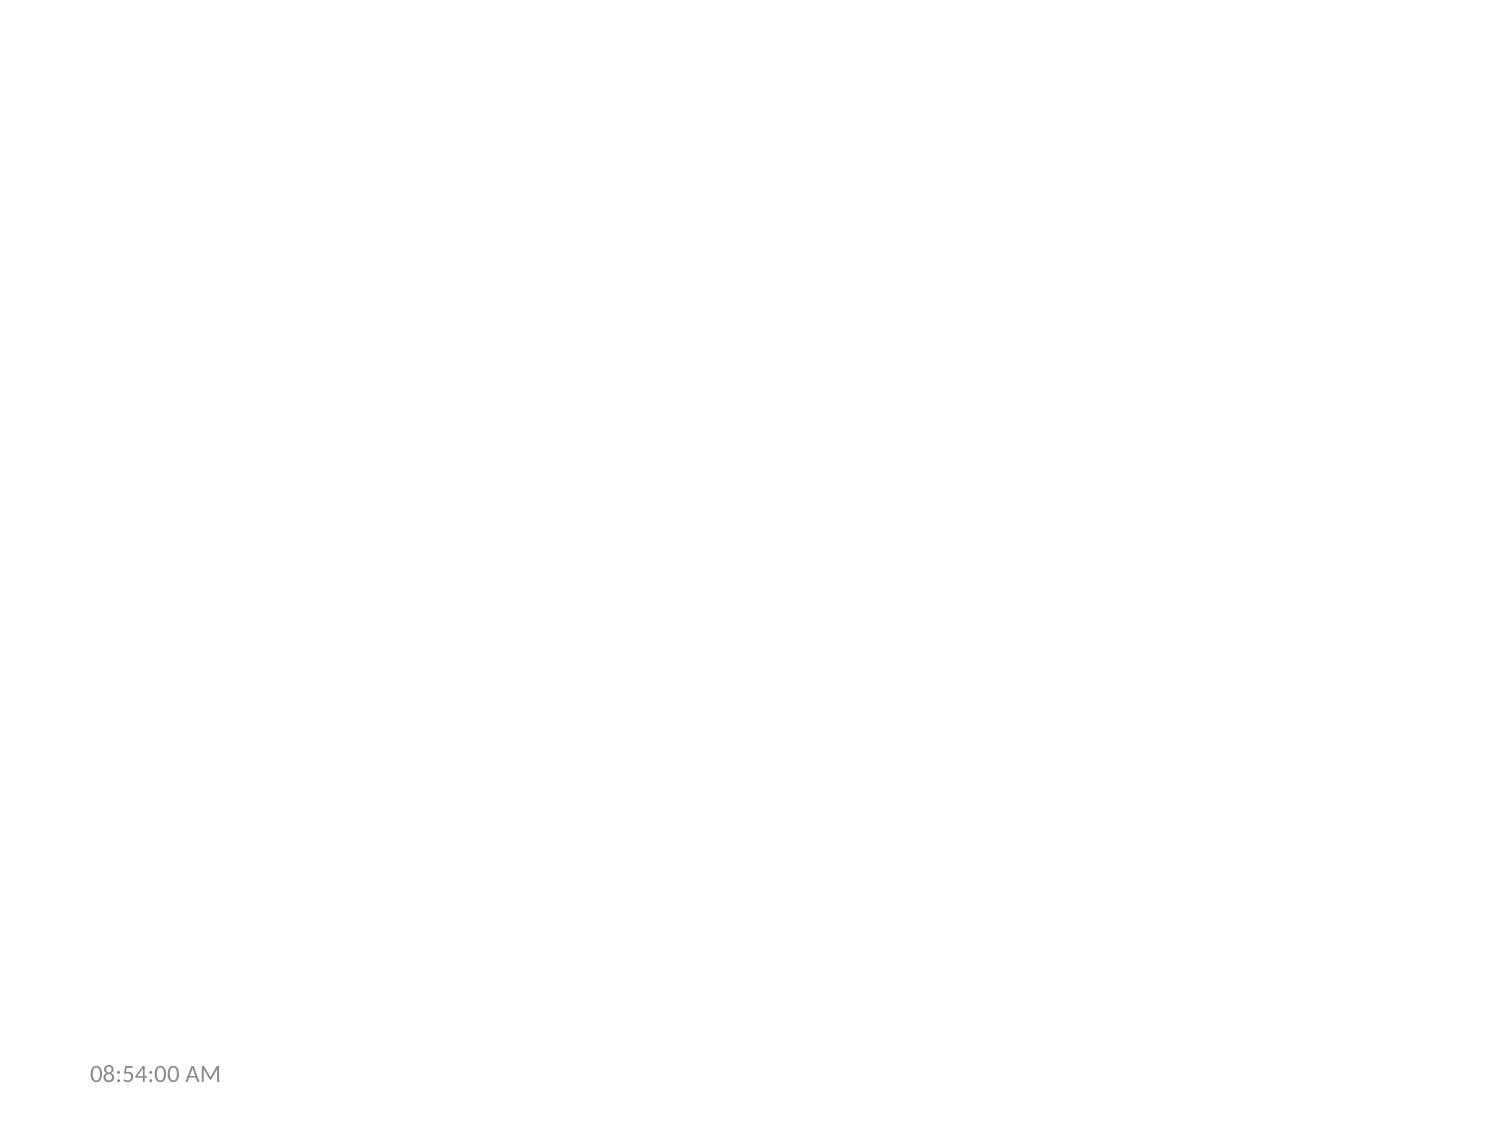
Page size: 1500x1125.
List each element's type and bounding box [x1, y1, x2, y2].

slide_number [75, 1042, 425, 1103]
